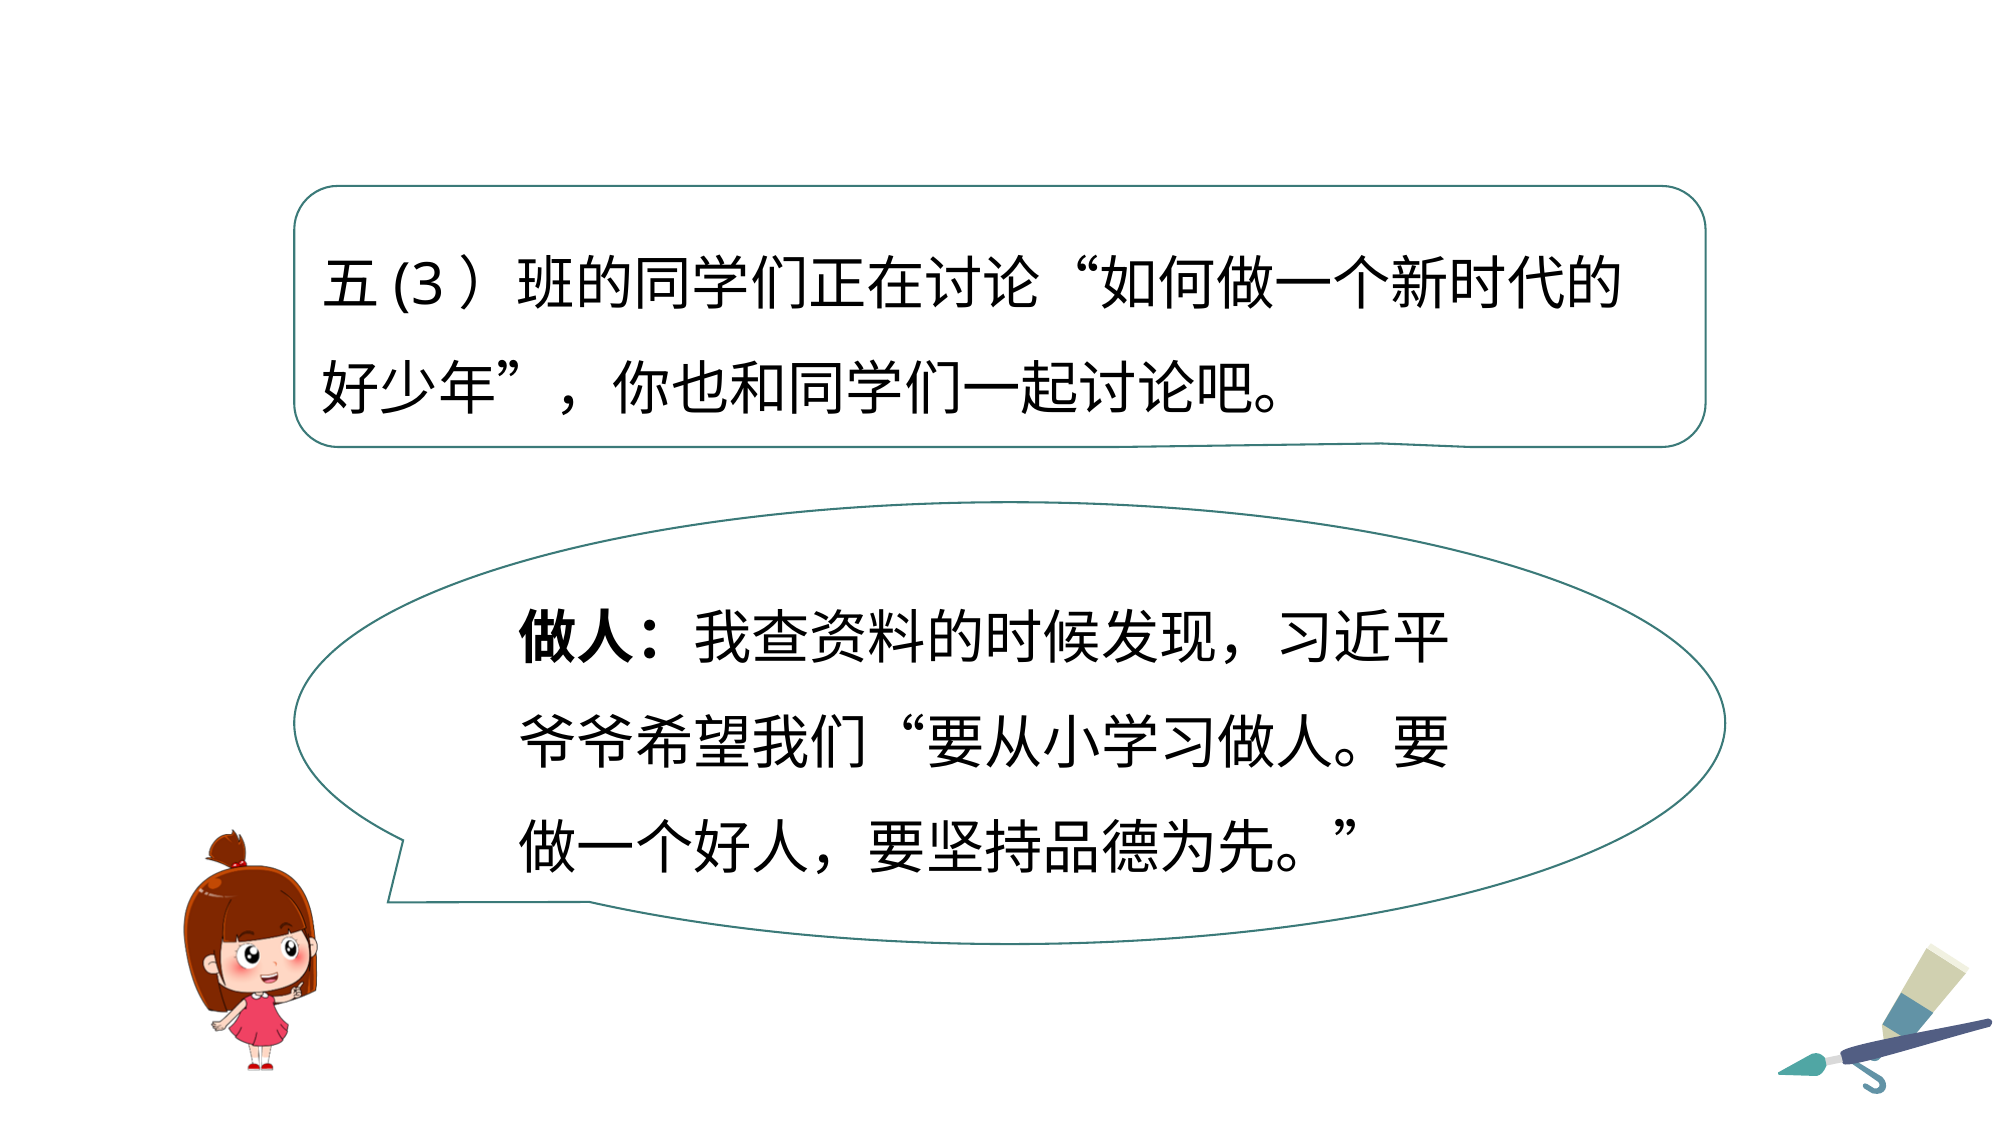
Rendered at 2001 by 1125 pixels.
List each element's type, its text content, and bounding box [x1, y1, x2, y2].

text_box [1811, 945, 1974, 1125]
text_box 做人：我查资料的时候发现，习近平爷爷希望我们“要从小学习做人。要做一个好人，要坚持品德为先。” [293, 501, 1727, 946]
picture [128, 819, 326, 1113]
text_box 五(3）班的同学们正在讨论“如何做一个新时代的好少年”，你也和同学们一起讨论吧。 [293, 184, 1707, 449]
